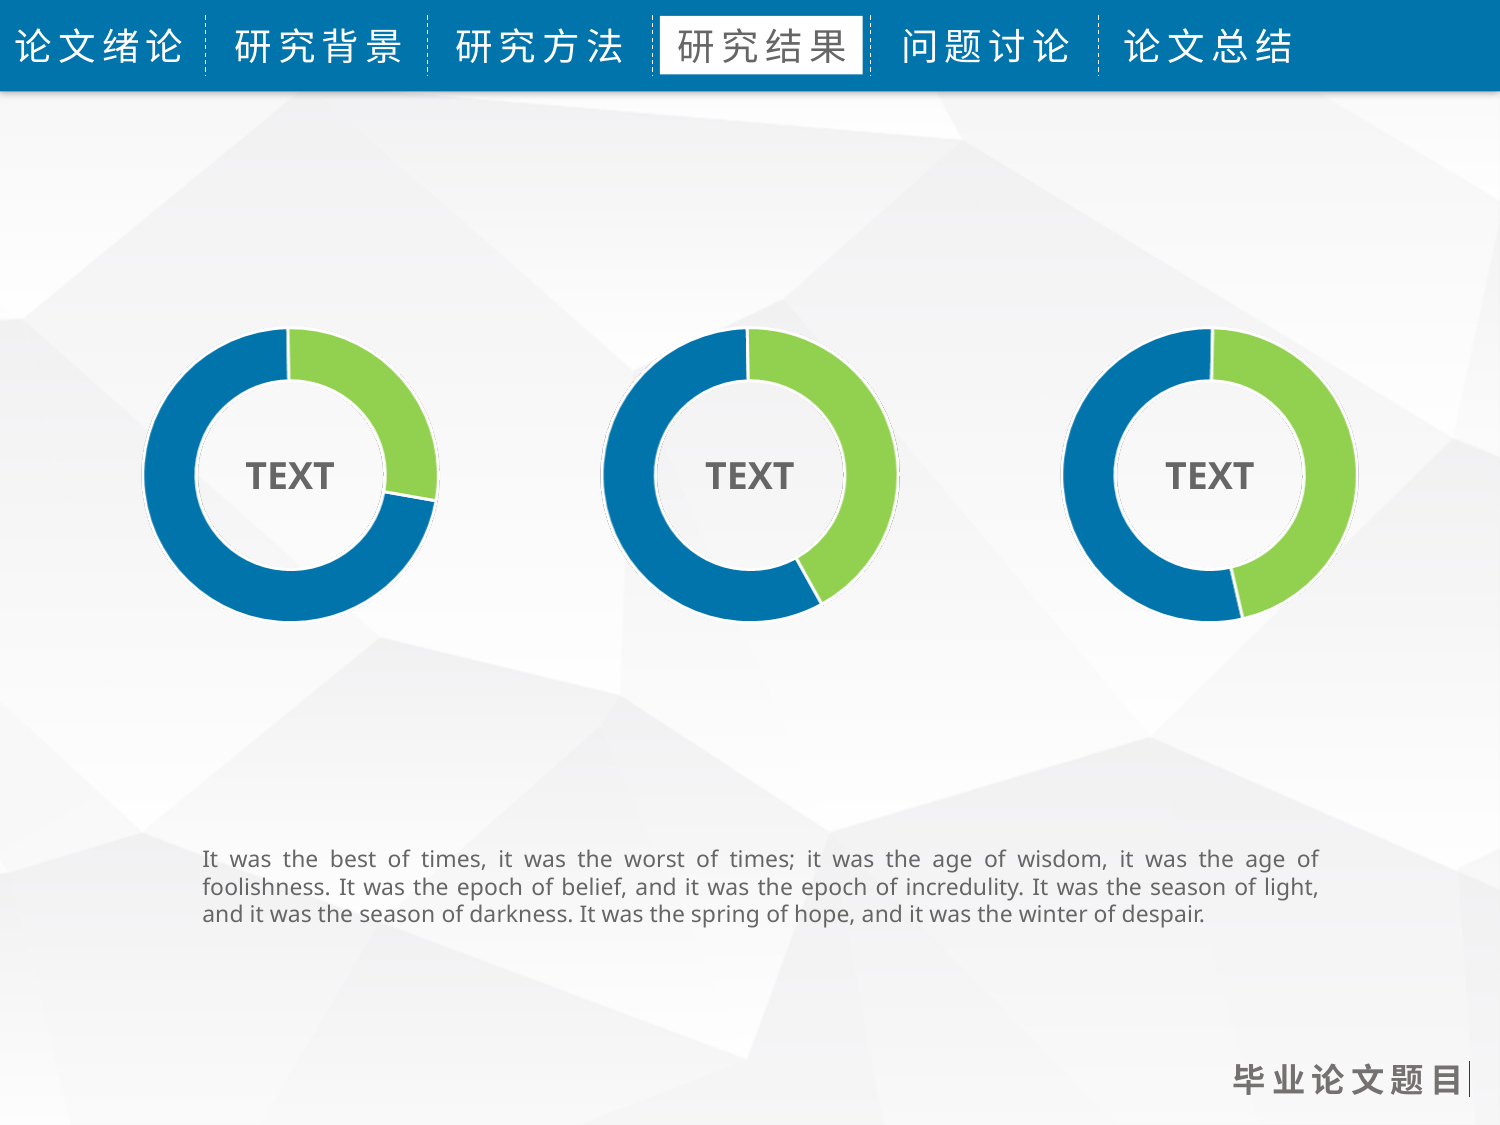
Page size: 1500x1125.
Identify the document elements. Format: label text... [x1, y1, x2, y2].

text_box 研究结果 [871, 15, 876, 76]
text_box 研究方法 [440, 15, 652, 76]
text_box 论文总结 [1109, 15, 1322, 76]
text_box 问题讨论 [886, 15, 1098, 76]
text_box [1212, 1051, 1484, 1107]
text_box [945, 296, 1474, 654]
picture [0, 92, 1500, 1125]
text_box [26, 296, 485, 654]
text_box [485, 296, 945, 654]
text_box 论文绪论 [0, 15, 211, 76]
text_box [659, 15, 663, 75]
text_box [0, 0, 1500, 92]
text_box 研究结果 [663, 15, 870, 76]
text_box It was the best of times, it was the worst of times; it was the age of wisdom, it was the age of foolishness. It was the epoch of belief, and it was the epoch of incredulity. It was the season of light, and it was the season of darkness. It was the spring of hope, and it was the winter of despair. [187, 837, 1336, 935]
text_box 研究背景 [214, 15, 423, 76]
